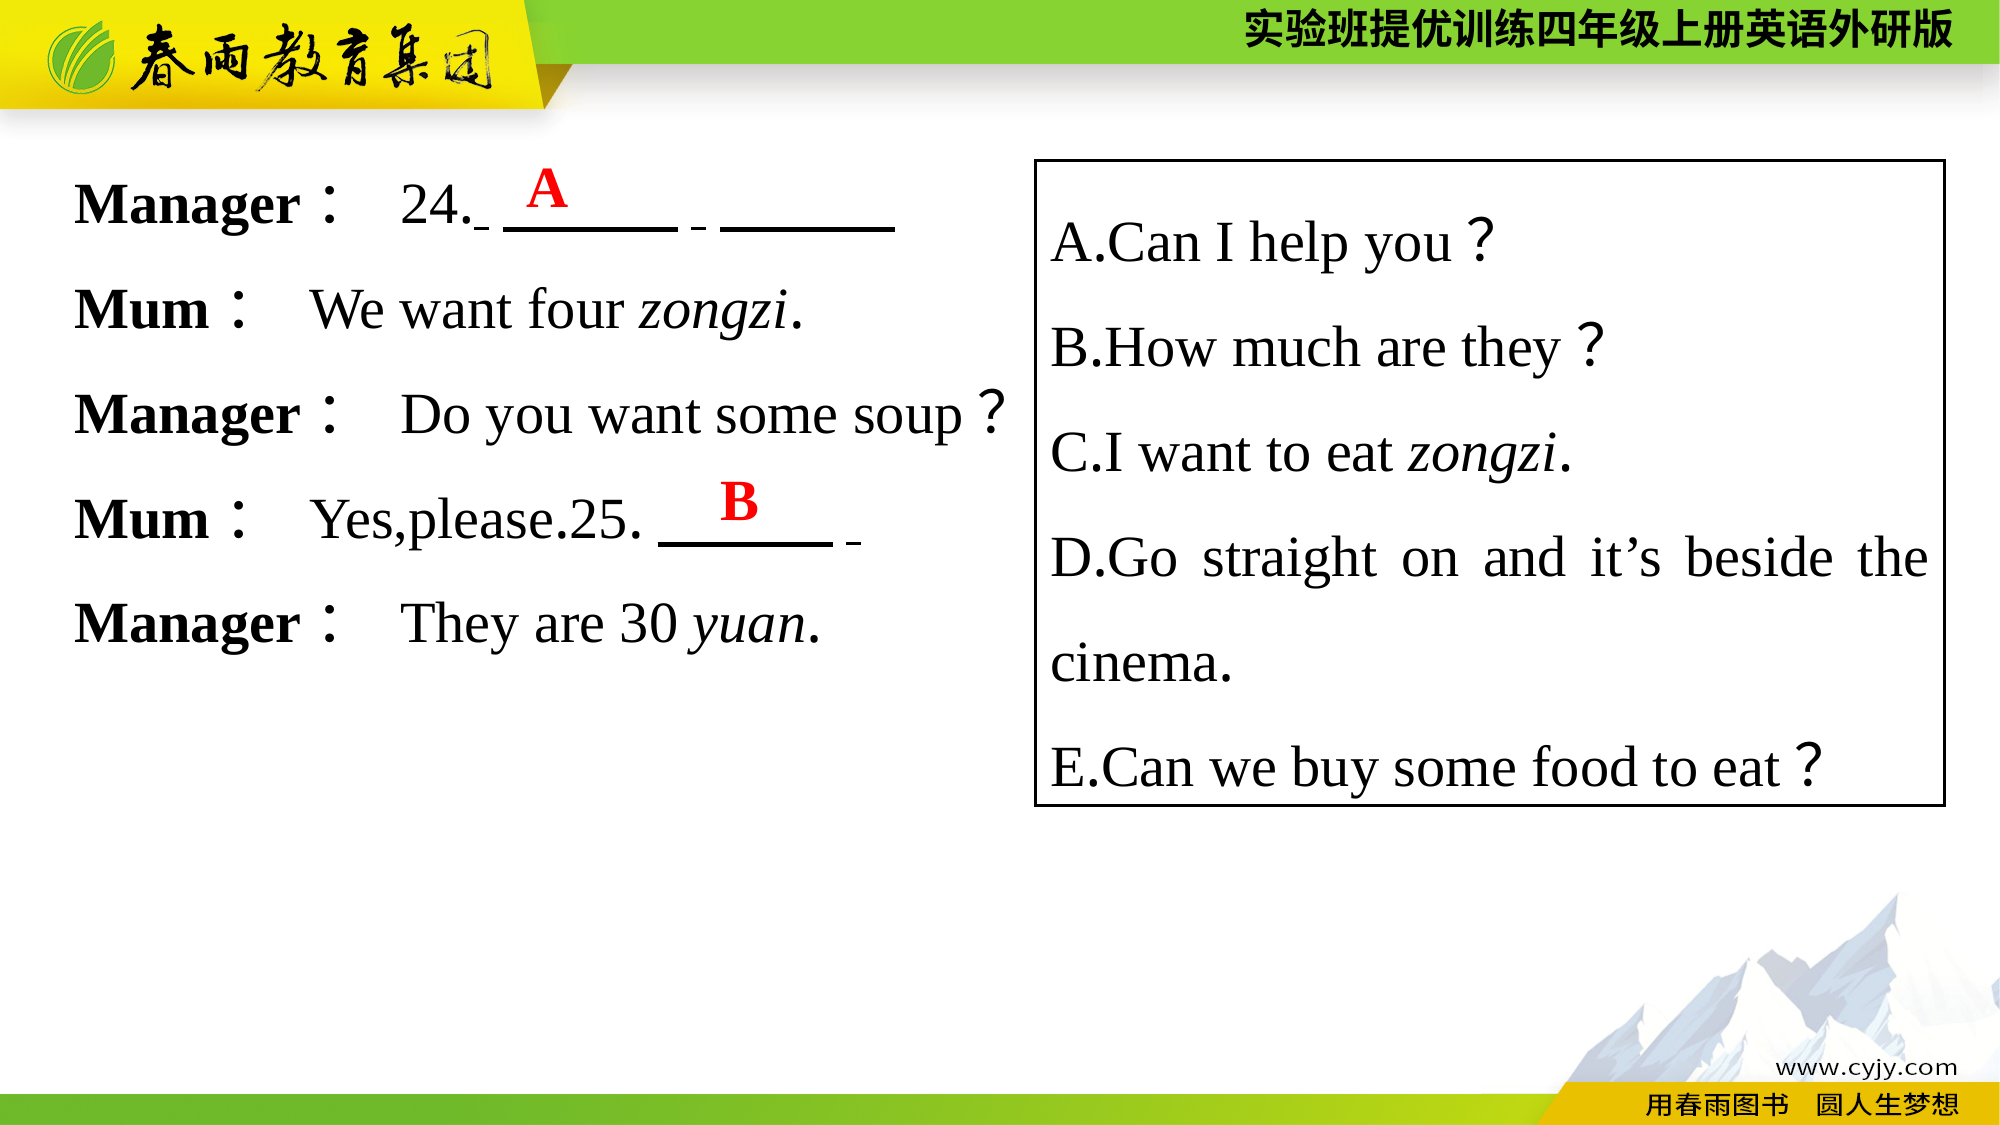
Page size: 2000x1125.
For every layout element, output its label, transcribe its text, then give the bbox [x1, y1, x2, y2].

list Manager： 24. . Mum： We want four zongzi. Manager： Do you want some soup？ Mum： Yes,please.25. . Manager： They are 30 yuan. [59, 122, 1944, 655]
picture [0, 0, 2000, 1125]
text_box B [705, 454, 775, 540]
text_box A [511, 141, 584, 227]
text_box A.Can I help you？ B.How much are they？ C.I want to eat zongzi. D.Go straight on and it’s beside the cinema. E.Can we buy some food to eat？ [1035, 160, 1945, 806]
